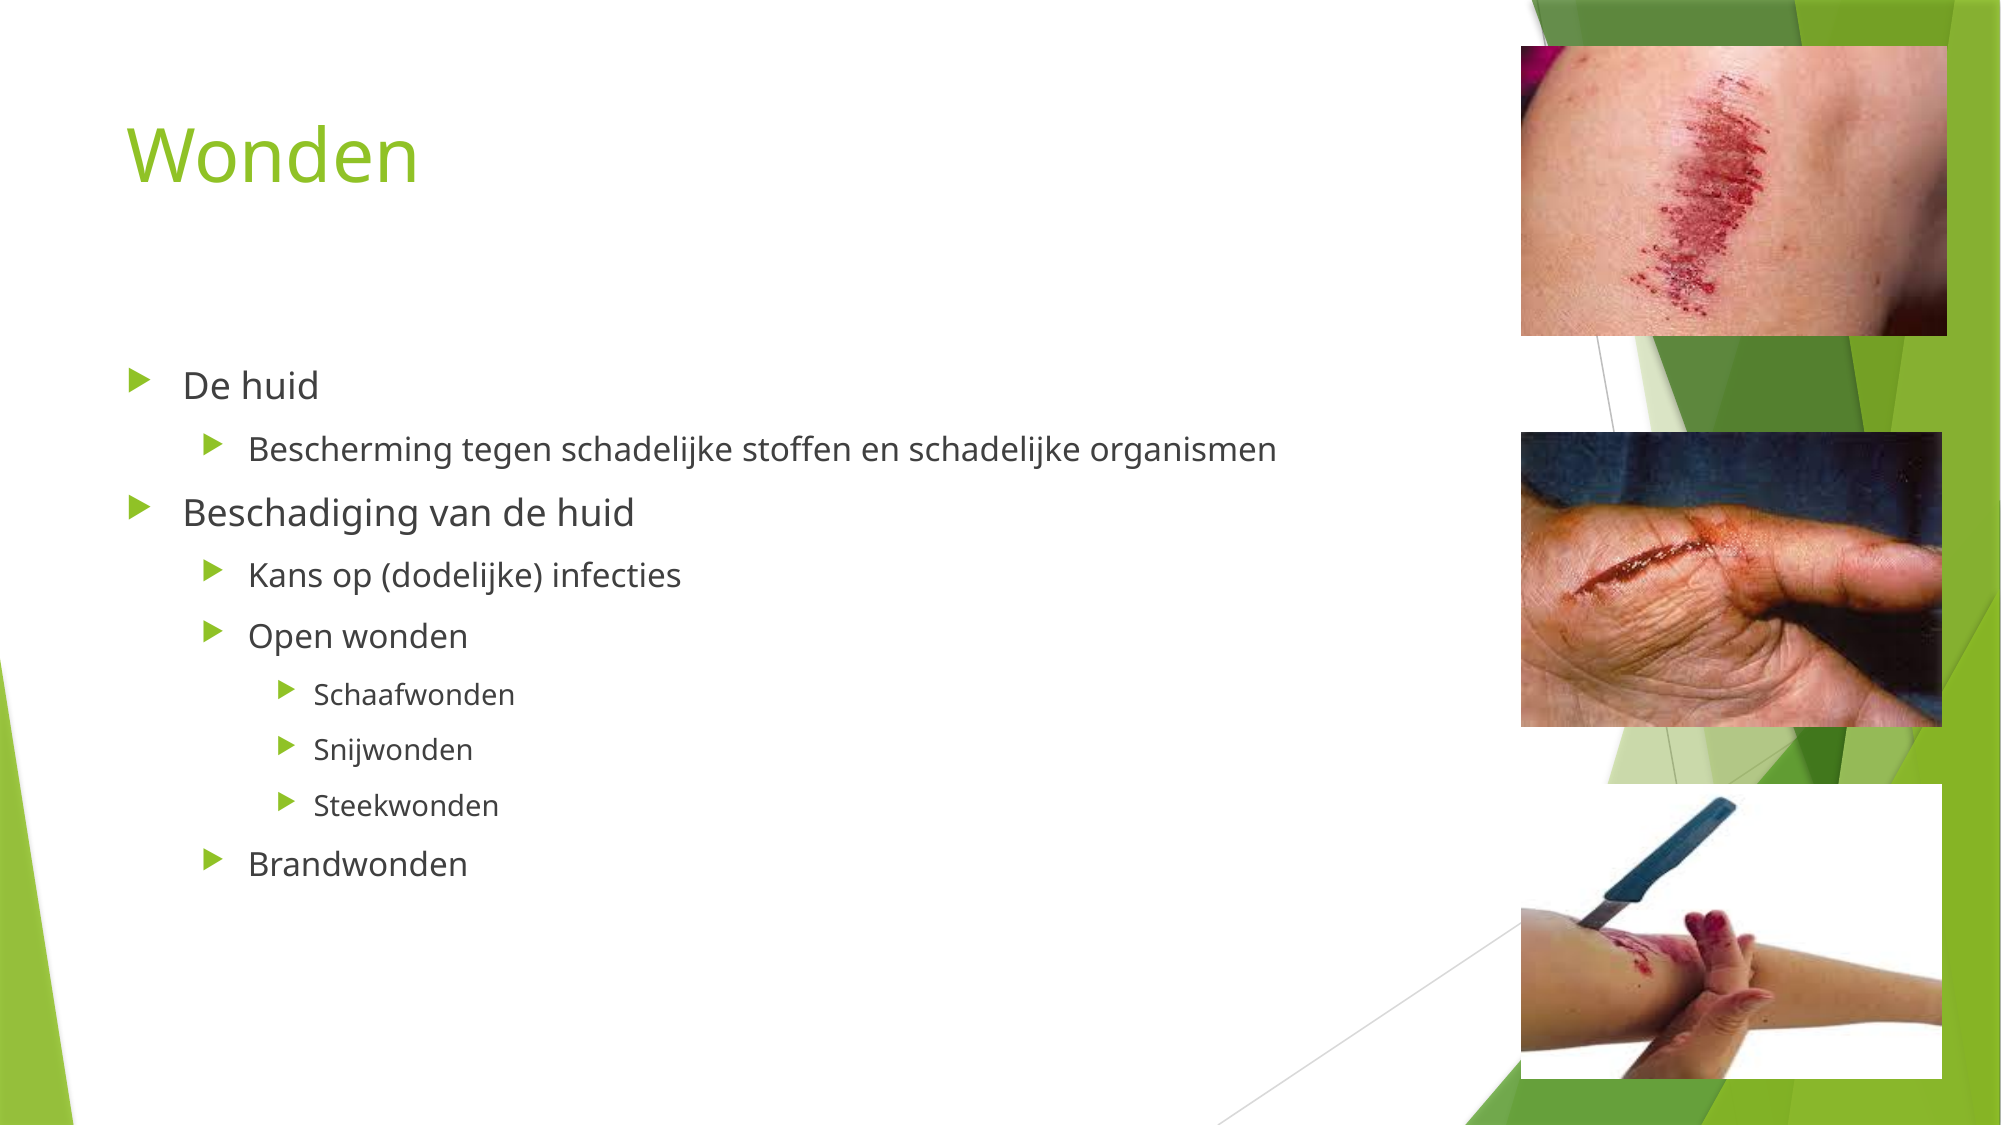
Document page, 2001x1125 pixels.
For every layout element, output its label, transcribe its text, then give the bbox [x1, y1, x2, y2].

picture [1520, 431, 1943, 727]
title Wonden [111, 99, 1515, 317]
list De huid Bescherming tegen schadelijke stoffen en schadelijke organismen Beschadiging van de huid Kans op (dodelijke) infecties Open wonden Schaafwonden Snijwonden Steekwonden Brandwonden [111, 354, 1522, 992]
picture [1520, 45, 1947, 337]
picture [1520, 784, 1943, 1079]
